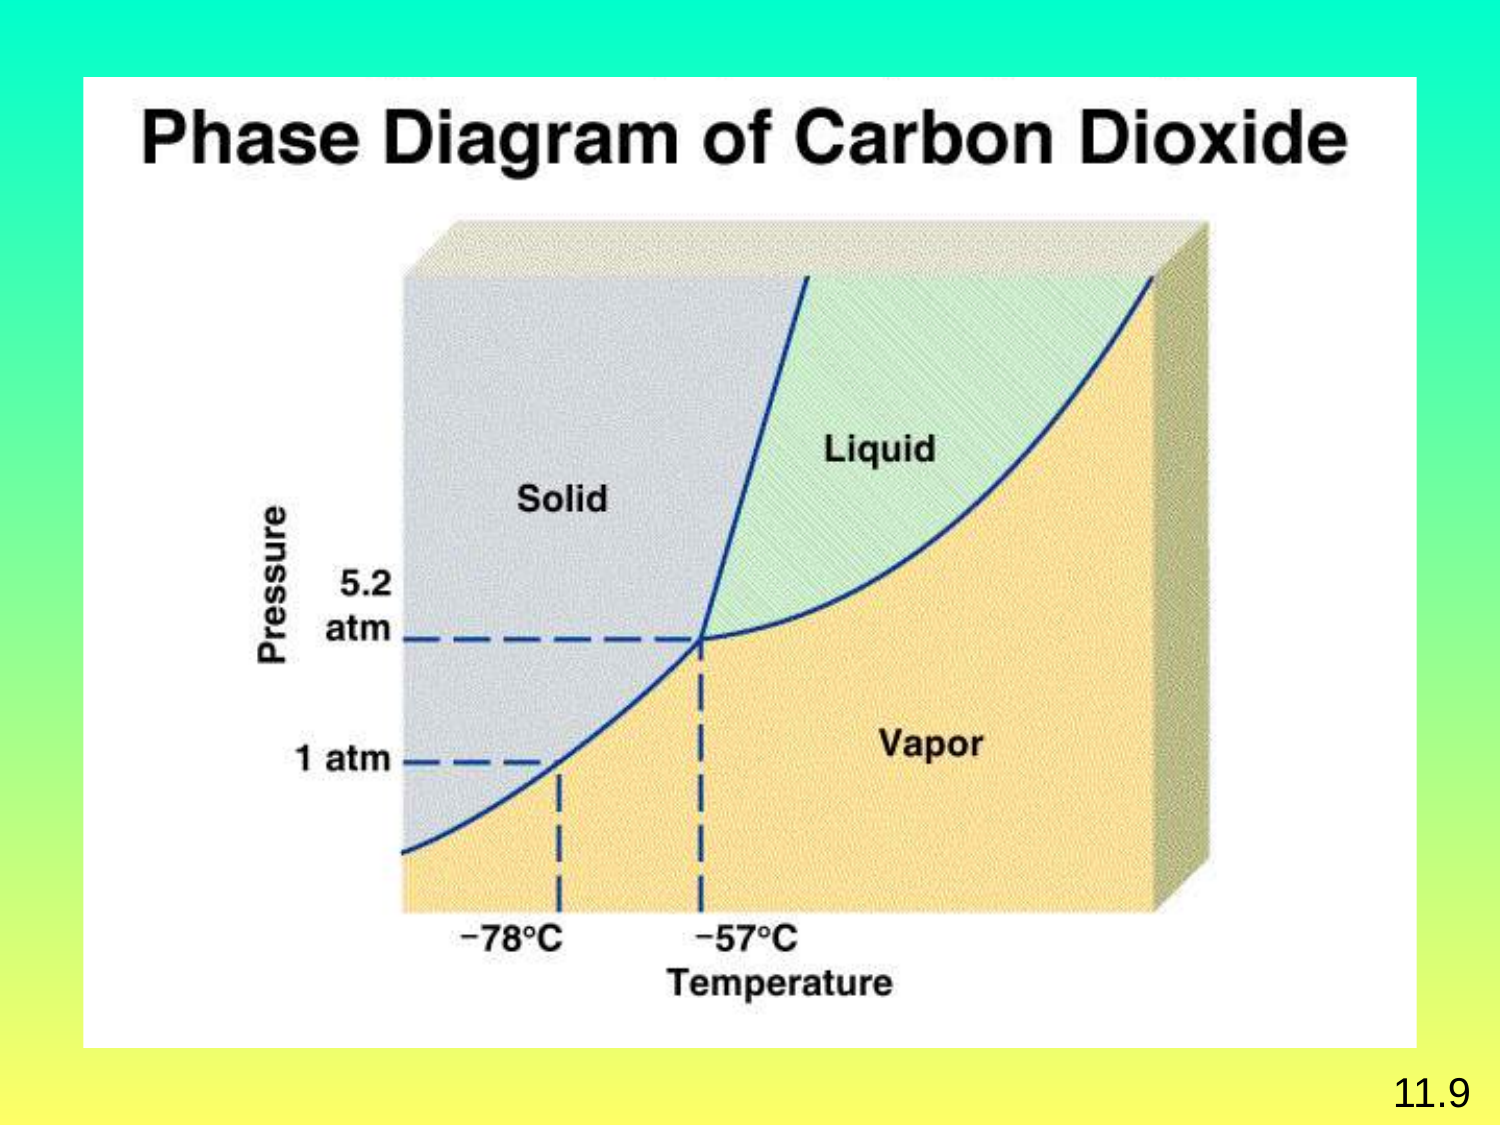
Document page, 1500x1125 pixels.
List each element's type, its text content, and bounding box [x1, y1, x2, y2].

picture [83, 77, 1417, 1048]
text_box 11.9 [1377, 1058, 1486, 1124]
